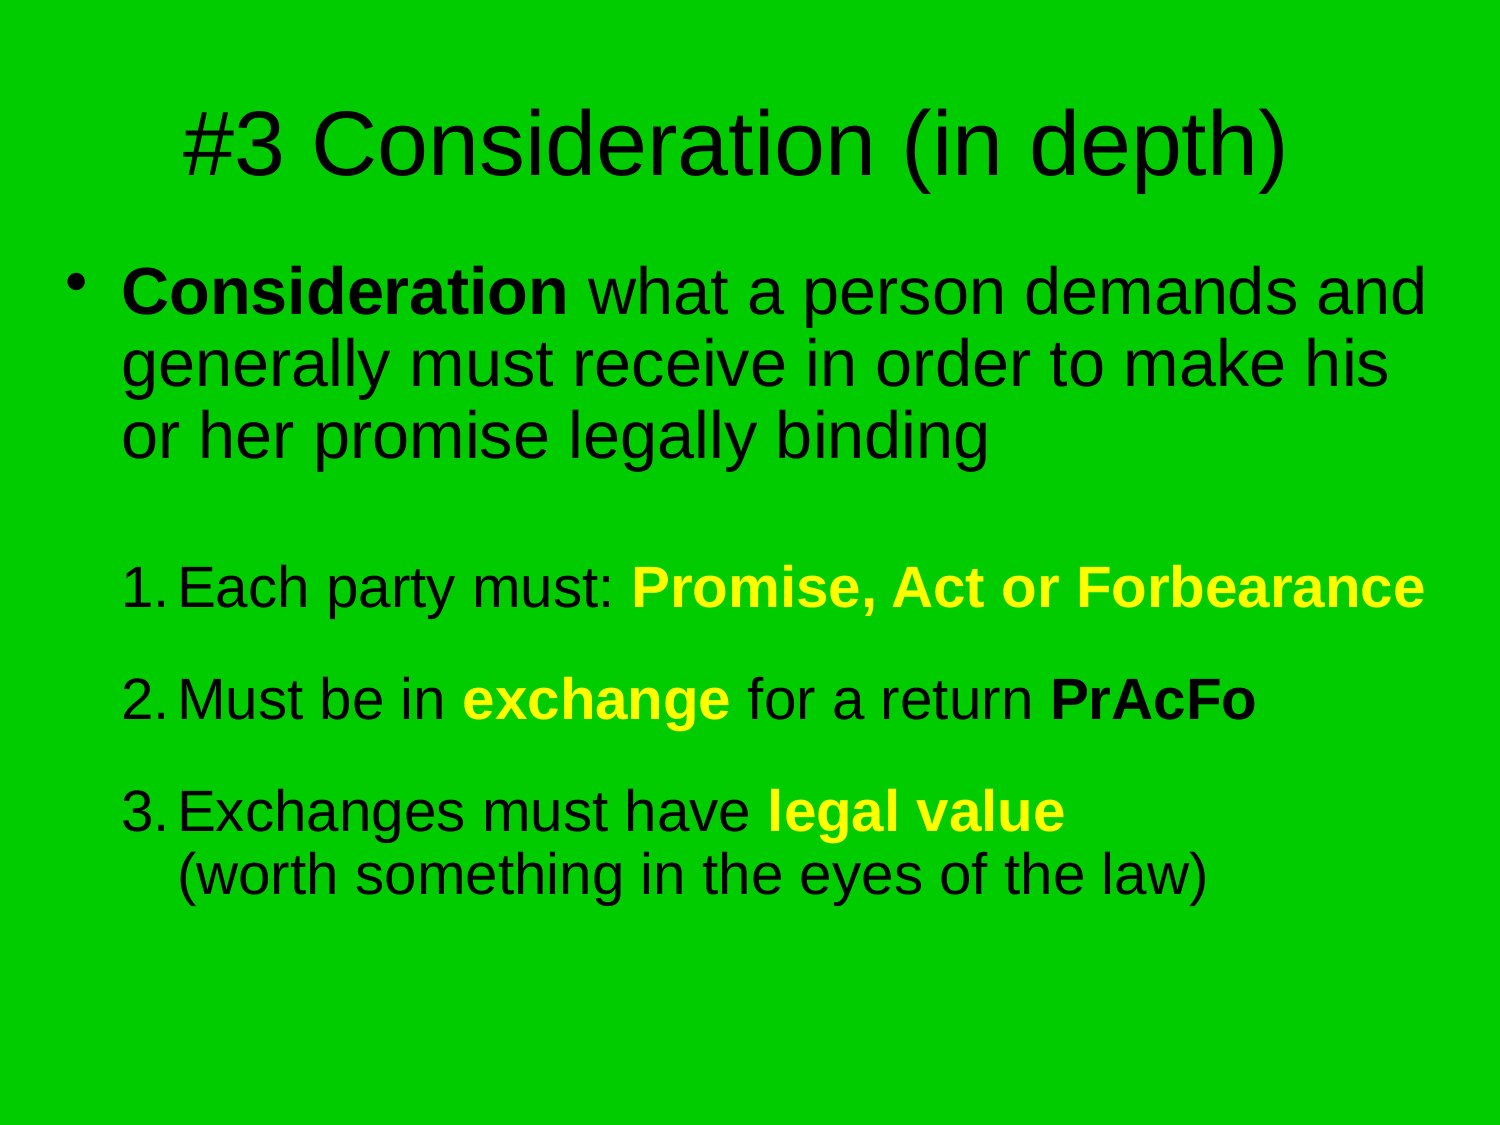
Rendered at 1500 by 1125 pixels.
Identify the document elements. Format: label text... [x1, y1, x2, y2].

title #3 Consideration (in depth) [74, 44, 1426, 233]
list Consideration what a person demands and generally must receive in order to make his or her promise legally binding Each party must: Promise, Act or Forbearance Must be in exchange for a return PrAcFo Exchanges must have legal value (worth something in the eyes of the law) [49, 249, 1451, 1051]
